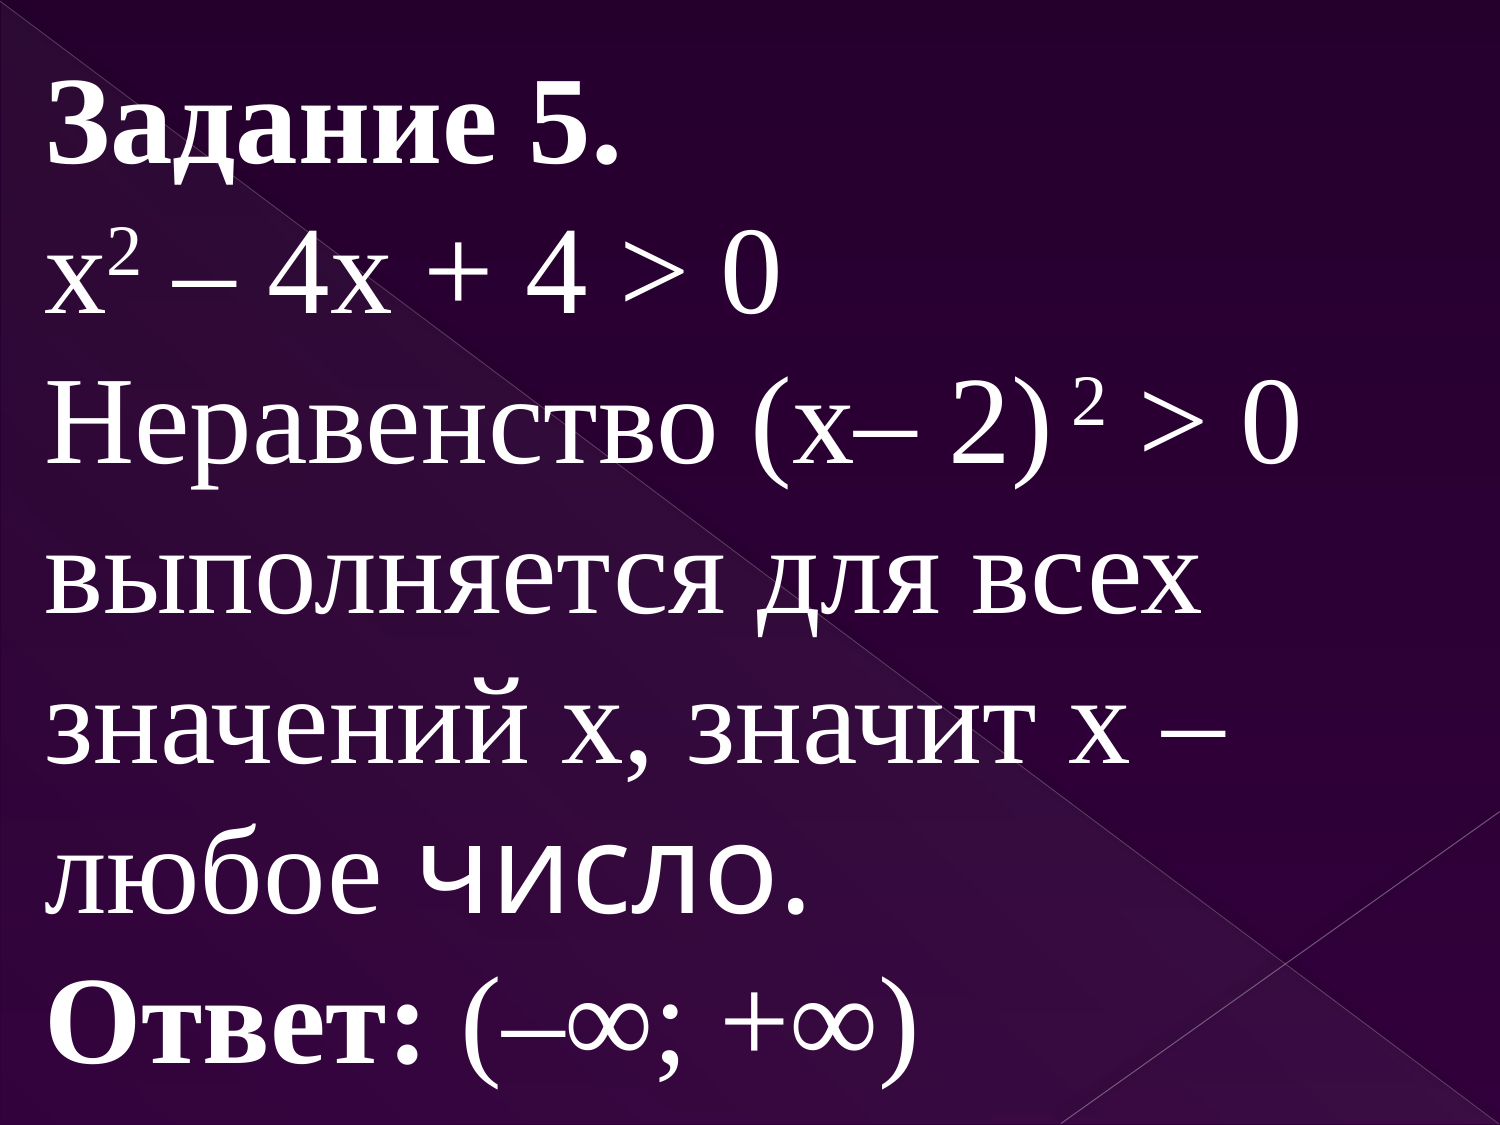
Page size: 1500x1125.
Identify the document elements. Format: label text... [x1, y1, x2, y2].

text_box Задание 5. х2 – 4x + 4 > 0 Неравенство (х– 2) 2 > 0 выполняется для всех значений х, значит х – любое число. Ответ: (–∞; +∞) [29, 30, 1459, 1096]
